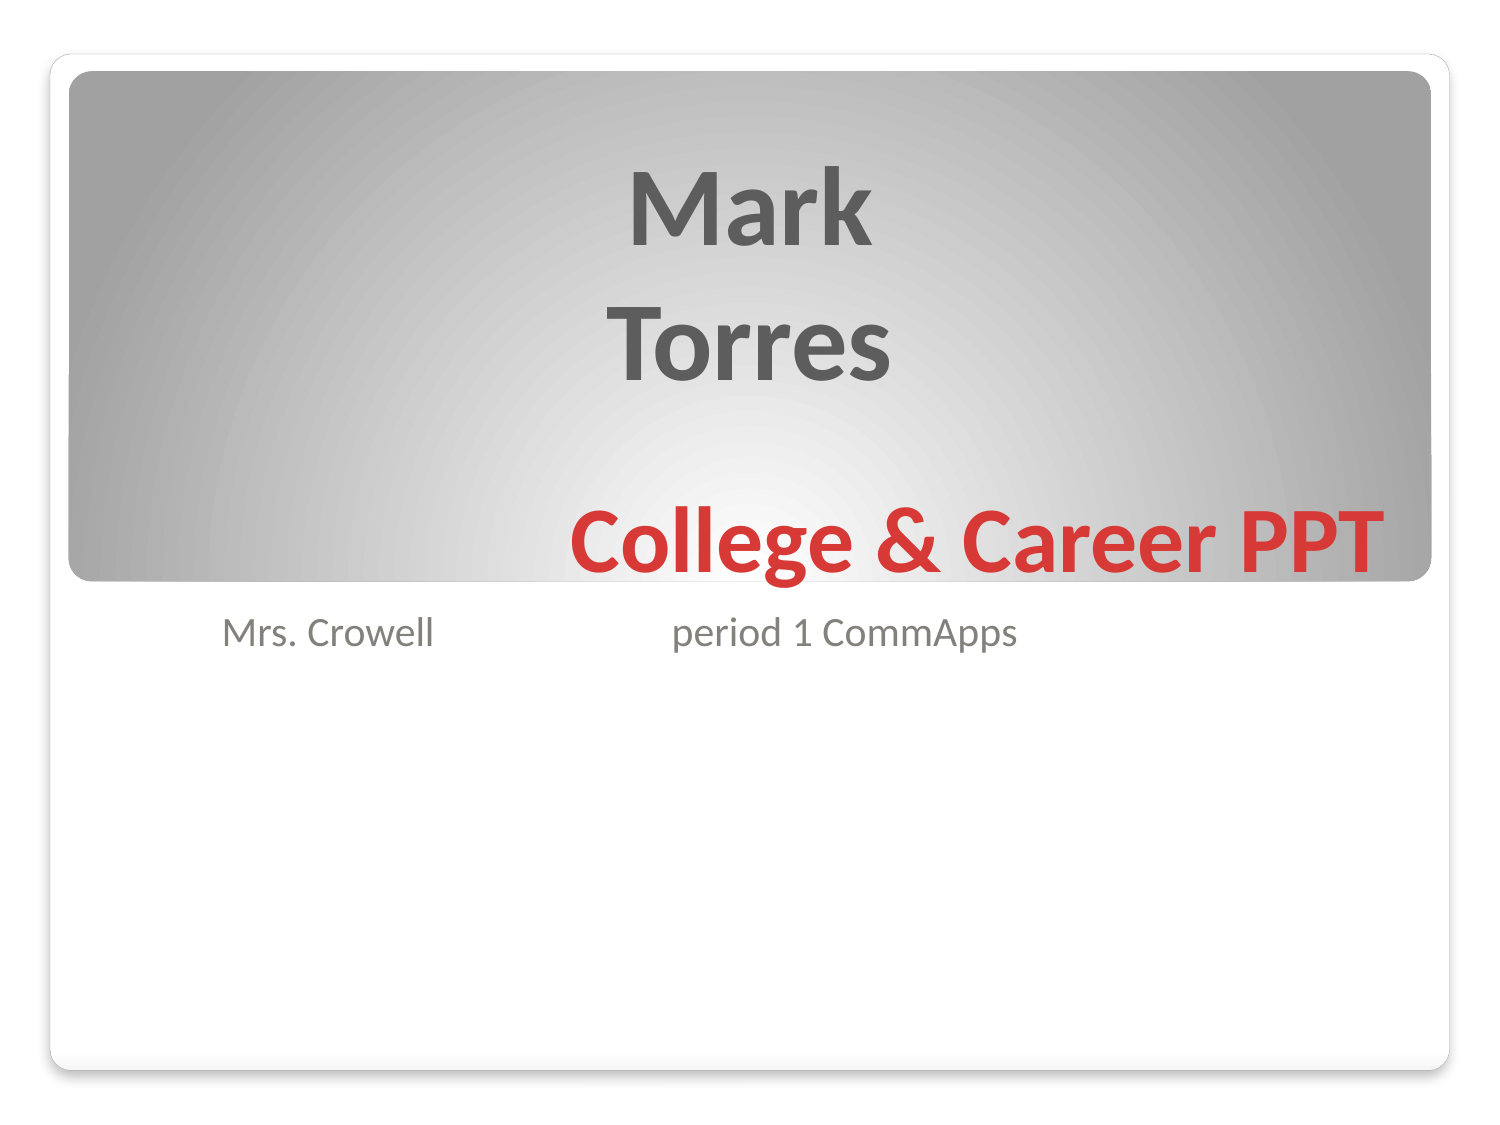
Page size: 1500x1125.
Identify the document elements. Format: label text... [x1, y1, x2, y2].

subtitle Mrs. Crowell period 1 CommApps [118, 604, 1394, 755]
title College & Career PPT [118, 298, 1394, 599]
text_box Mark Torres [463, 124, 1037, 410]
